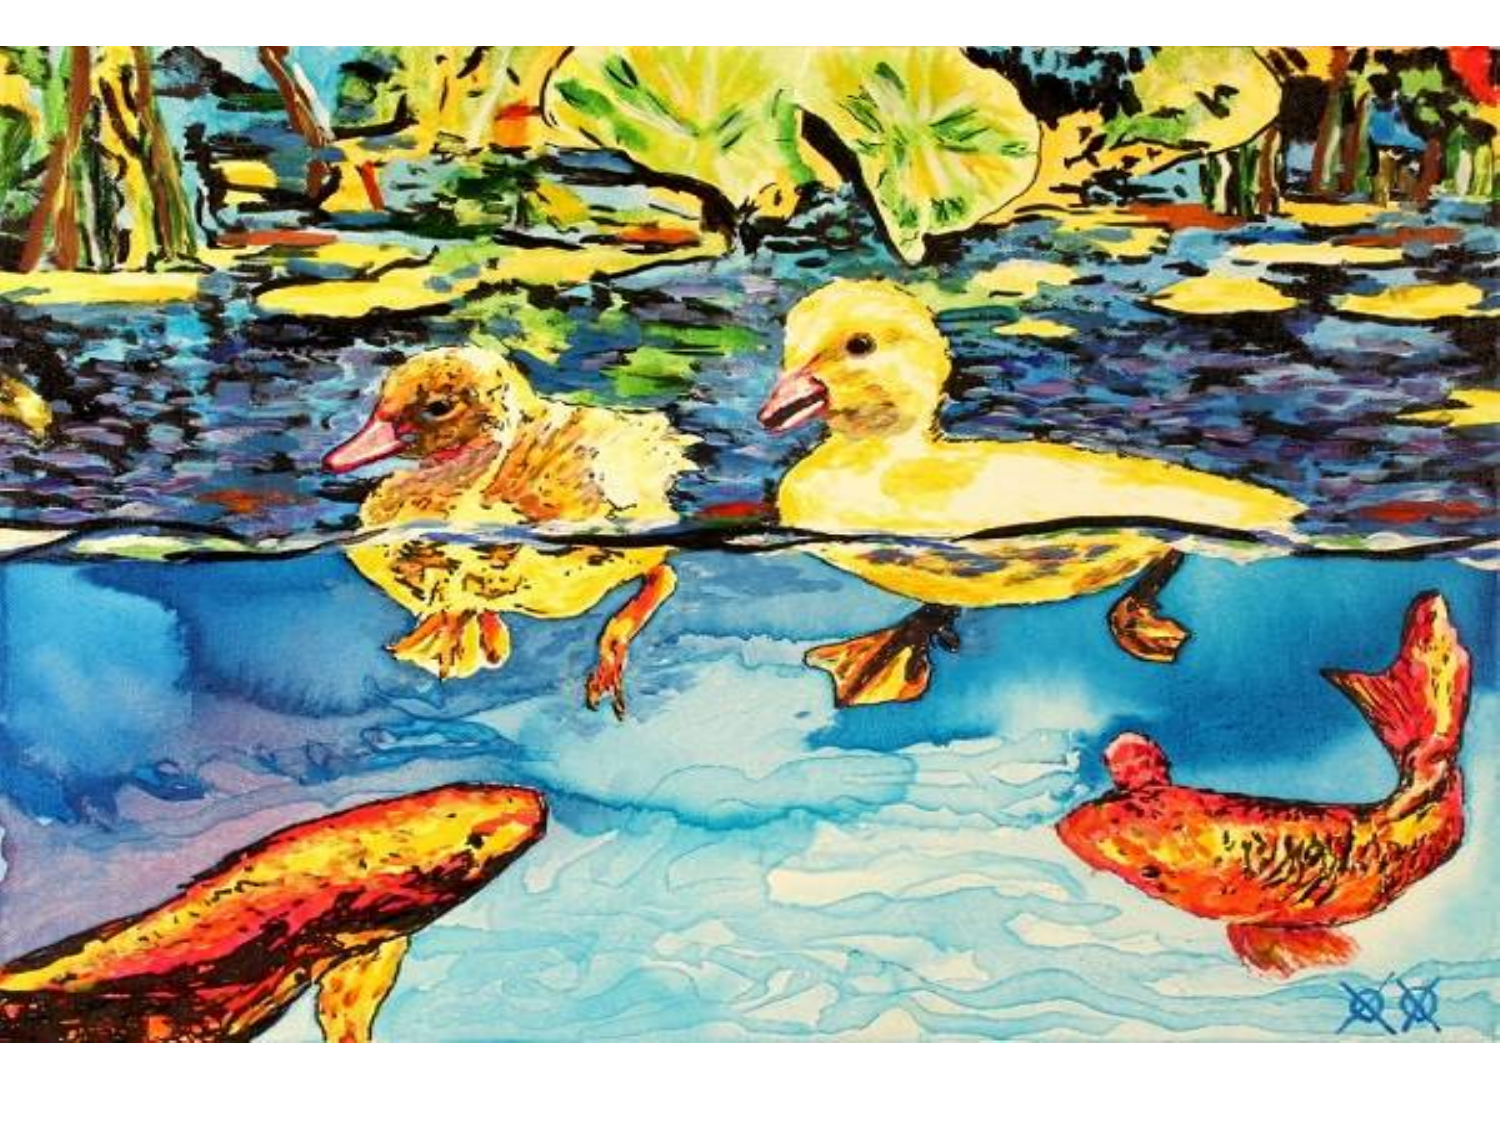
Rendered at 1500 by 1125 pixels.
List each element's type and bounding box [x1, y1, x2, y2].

picture [0, 46, 1500, 1044]
